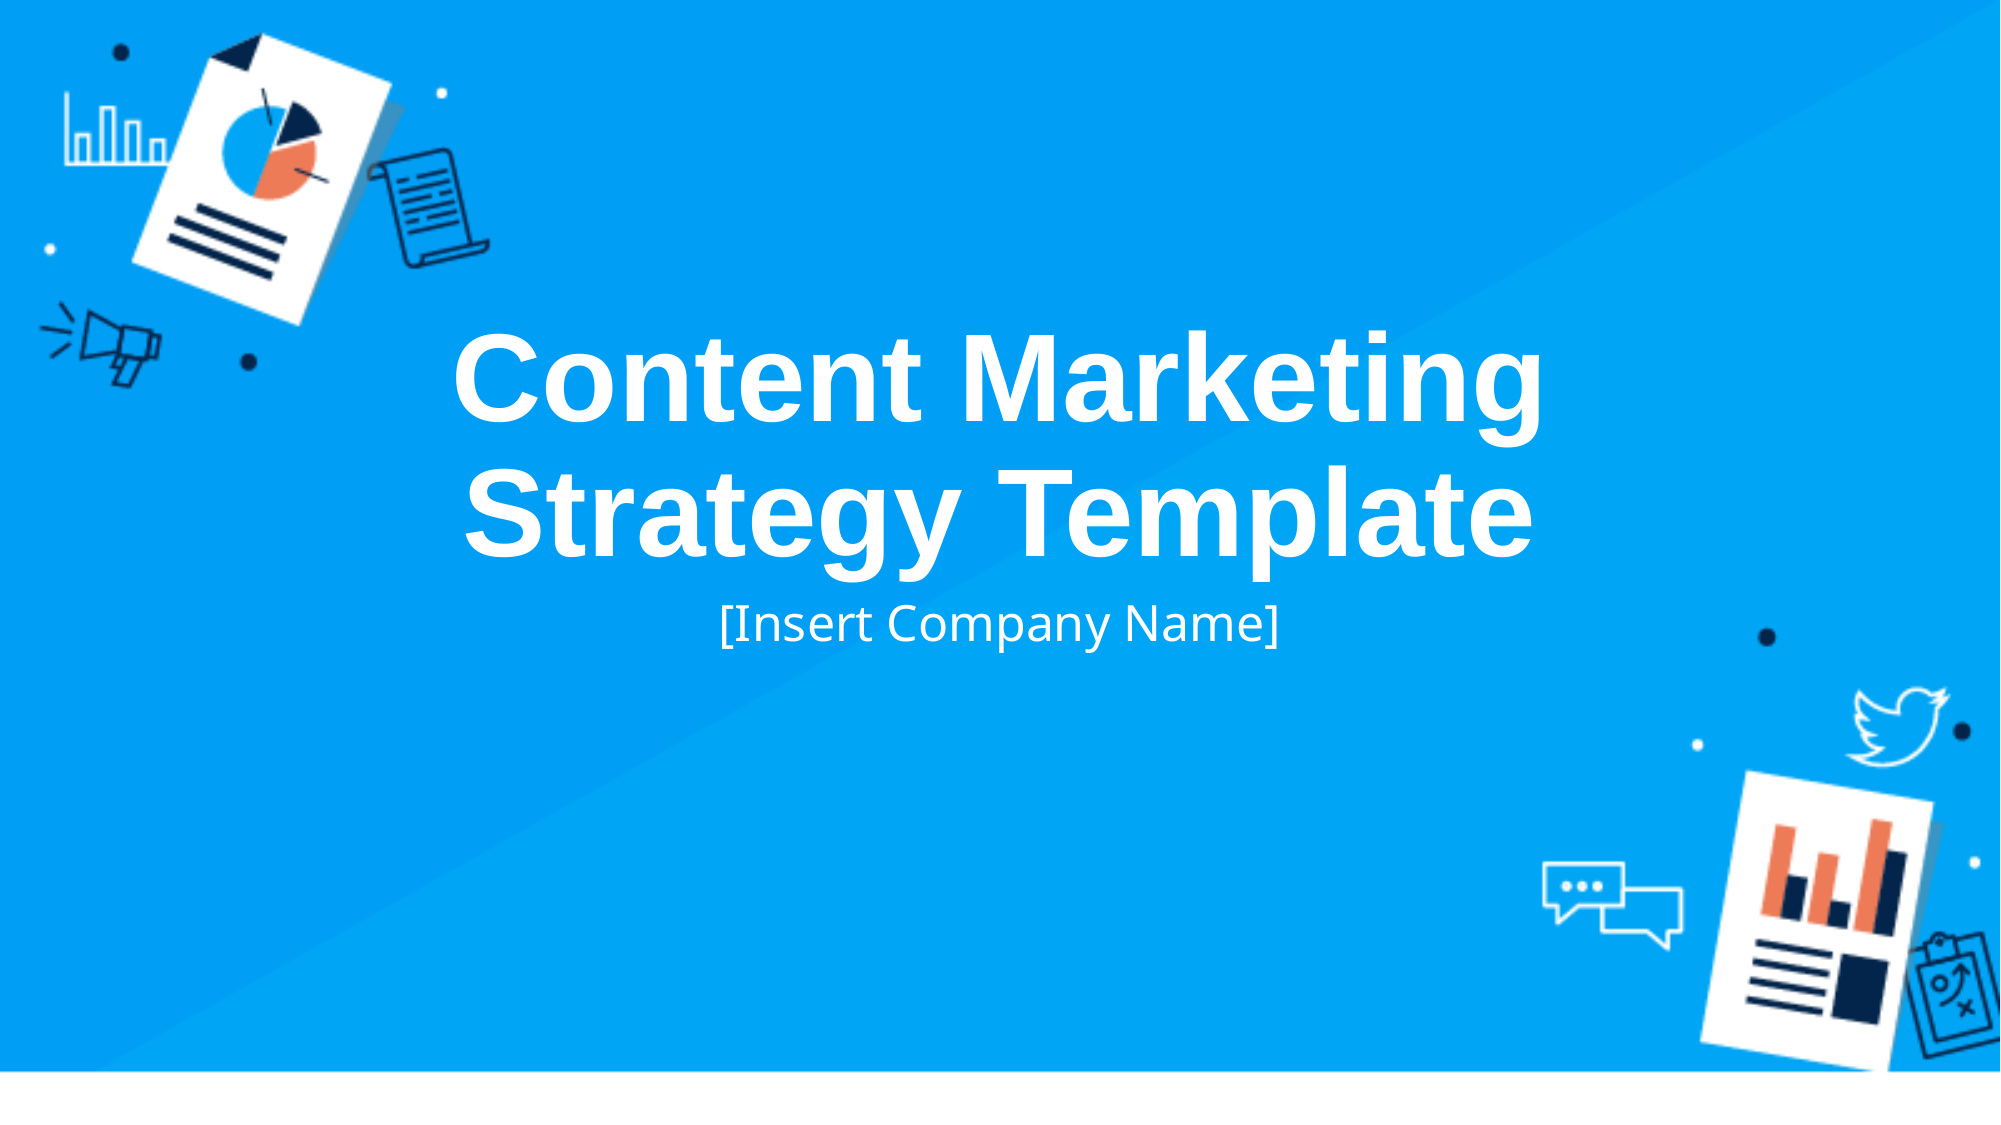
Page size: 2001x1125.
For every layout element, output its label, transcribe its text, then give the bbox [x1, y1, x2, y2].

picture [1846, 686, 1950, 768]
picture [1759, 629, 1775, 646]
picture [0, 0, 2001, 1125]
title Content Marketing Strategy Template [249, 199, 1750, 590]
picture [1968, 857, 1980, 869]
picture [1542, 863, 1685, 951]
picture [1954, 723, 1970, 740]
subtitle [Insert Company Name] [249, 590, 1750, 863]
